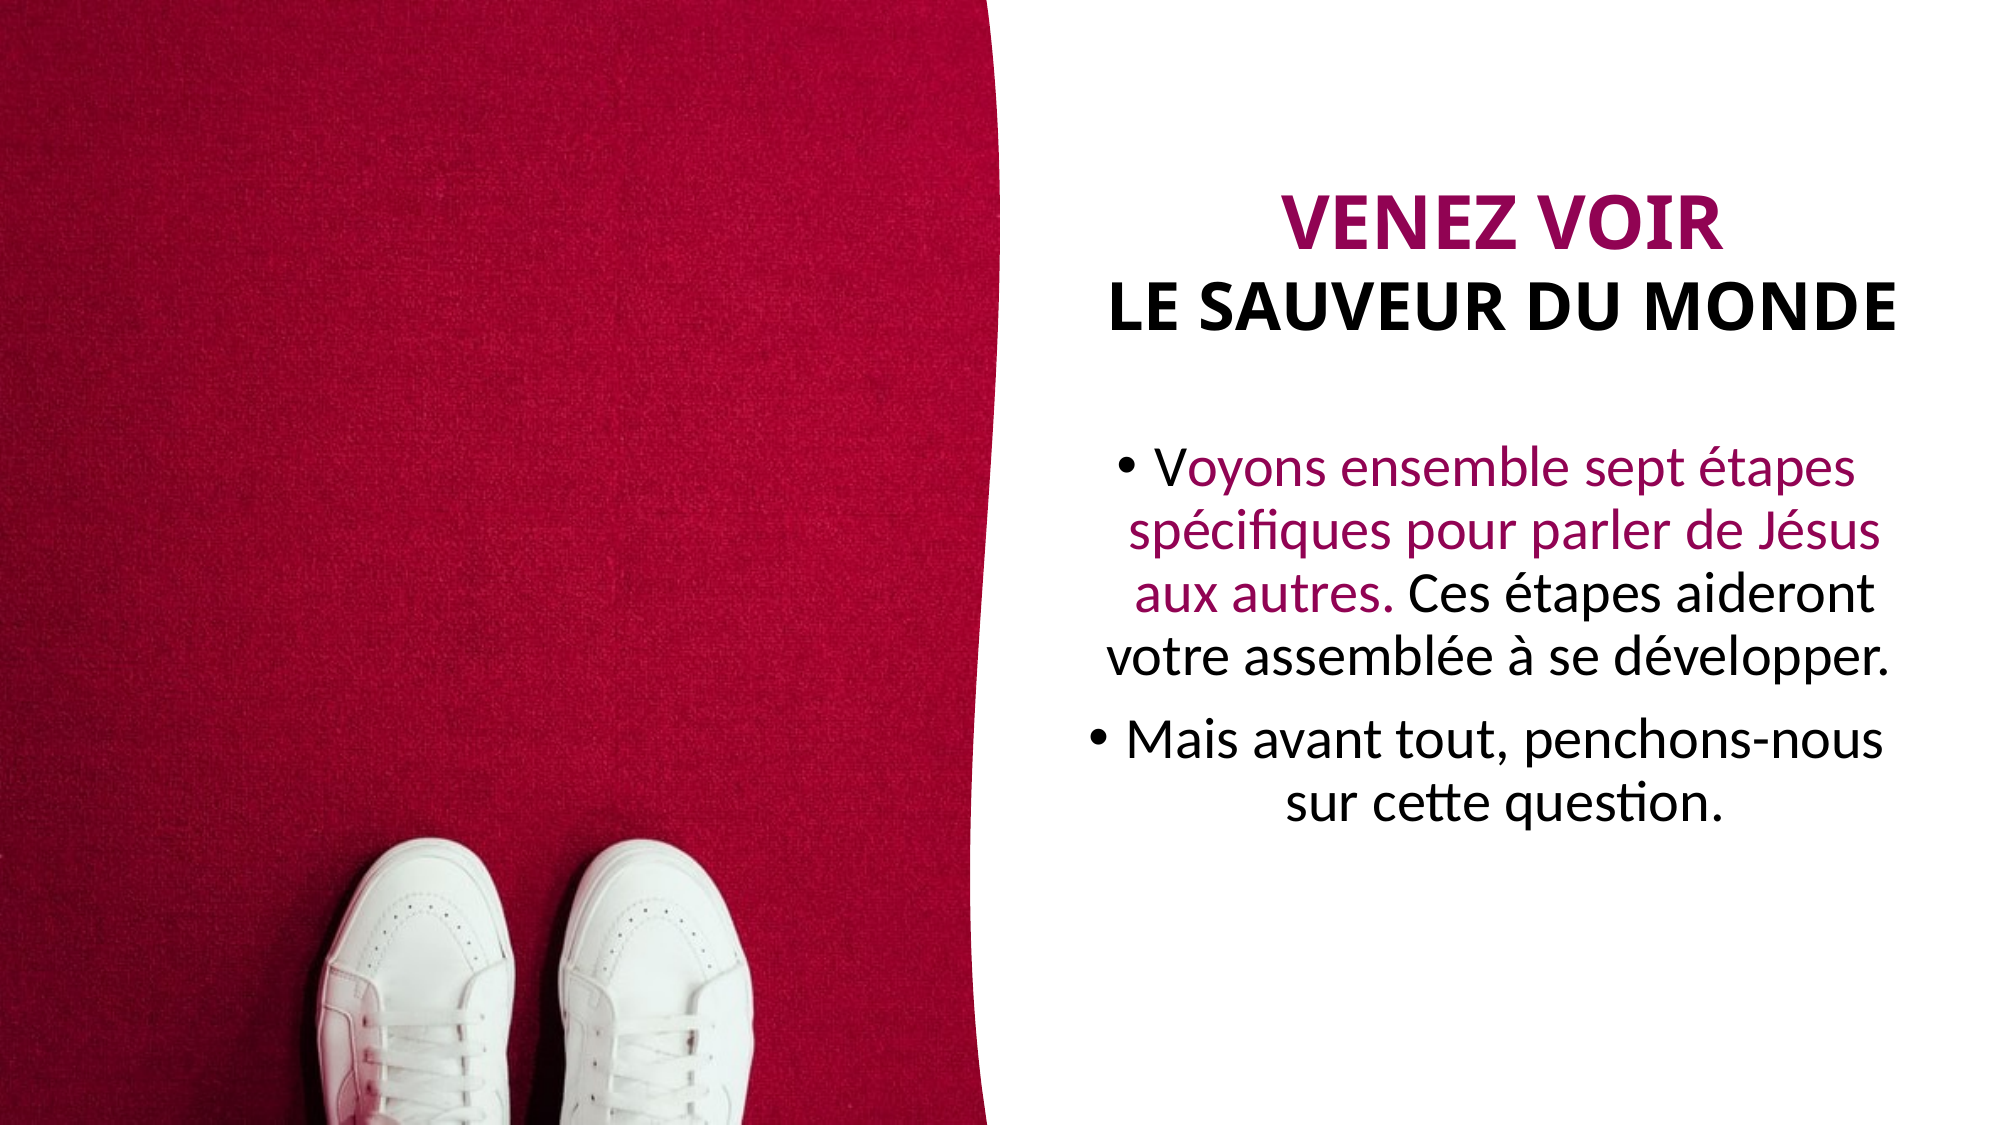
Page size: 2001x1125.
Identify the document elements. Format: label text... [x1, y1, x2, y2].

title VENEZ VOIR LE SAUVEUR DU MONDE [1000, 174, 2000, 442]
picture [0, 0, 1000, 1125]
list Voyons ensemble sept étapes spécifiques pour parler de Jésus aux autres. Ces étapes aideront votre assemblée à se développer. Mais avant tout, penchons-nous sur cette question. [1052, 428, 1921, 1045]
